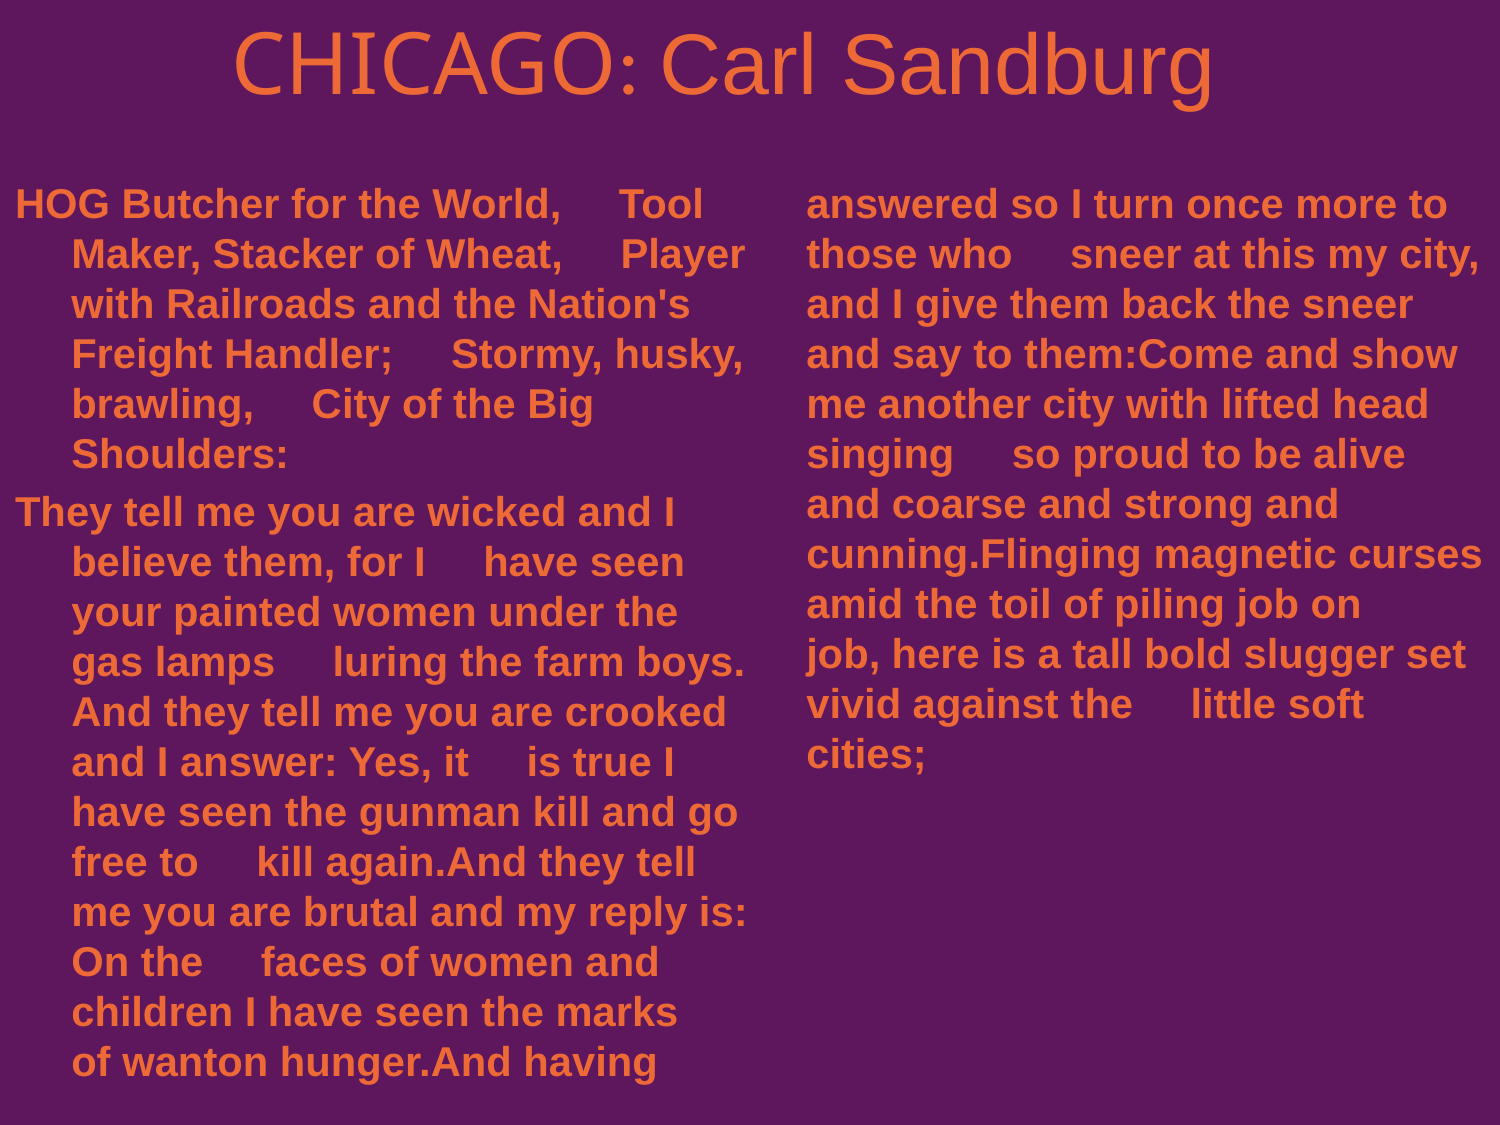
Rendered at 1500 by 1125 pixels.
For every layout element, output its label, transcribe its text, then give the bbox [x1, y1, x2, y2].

title CHICAGO: Carl Sandburg [75, 0, 1373, 120]
list HOG Butcher for the World, Tool Maker, Stacker of Wheat, Player with Railroads and the Nation's Freight Handler; Stormy, husky, brawling, City of the Big Shoulders: They tell me you are wicked and I believe them, for I have seen your painted women under the gas lamps luring the farm boys. And they tell me you are crooked and I answer: Yes, it is true I have seen the gunman kill and go free to kill again. And they tell me you are brutal and my reply is: On the faces of women and children I have seen the marks of wanton hunger. And having answered so I turn once more to those who sneer at this my city, and I give them back the sneer and say to them: Come and show me another city with lifted head singing so proud to be alive and coarse and strong and cunning. Flinging magnetic curses amid the toil of piling job on job, here is a tall bold slugger set vivid against the little soft cities; [0, 168, 1500, 1125]
